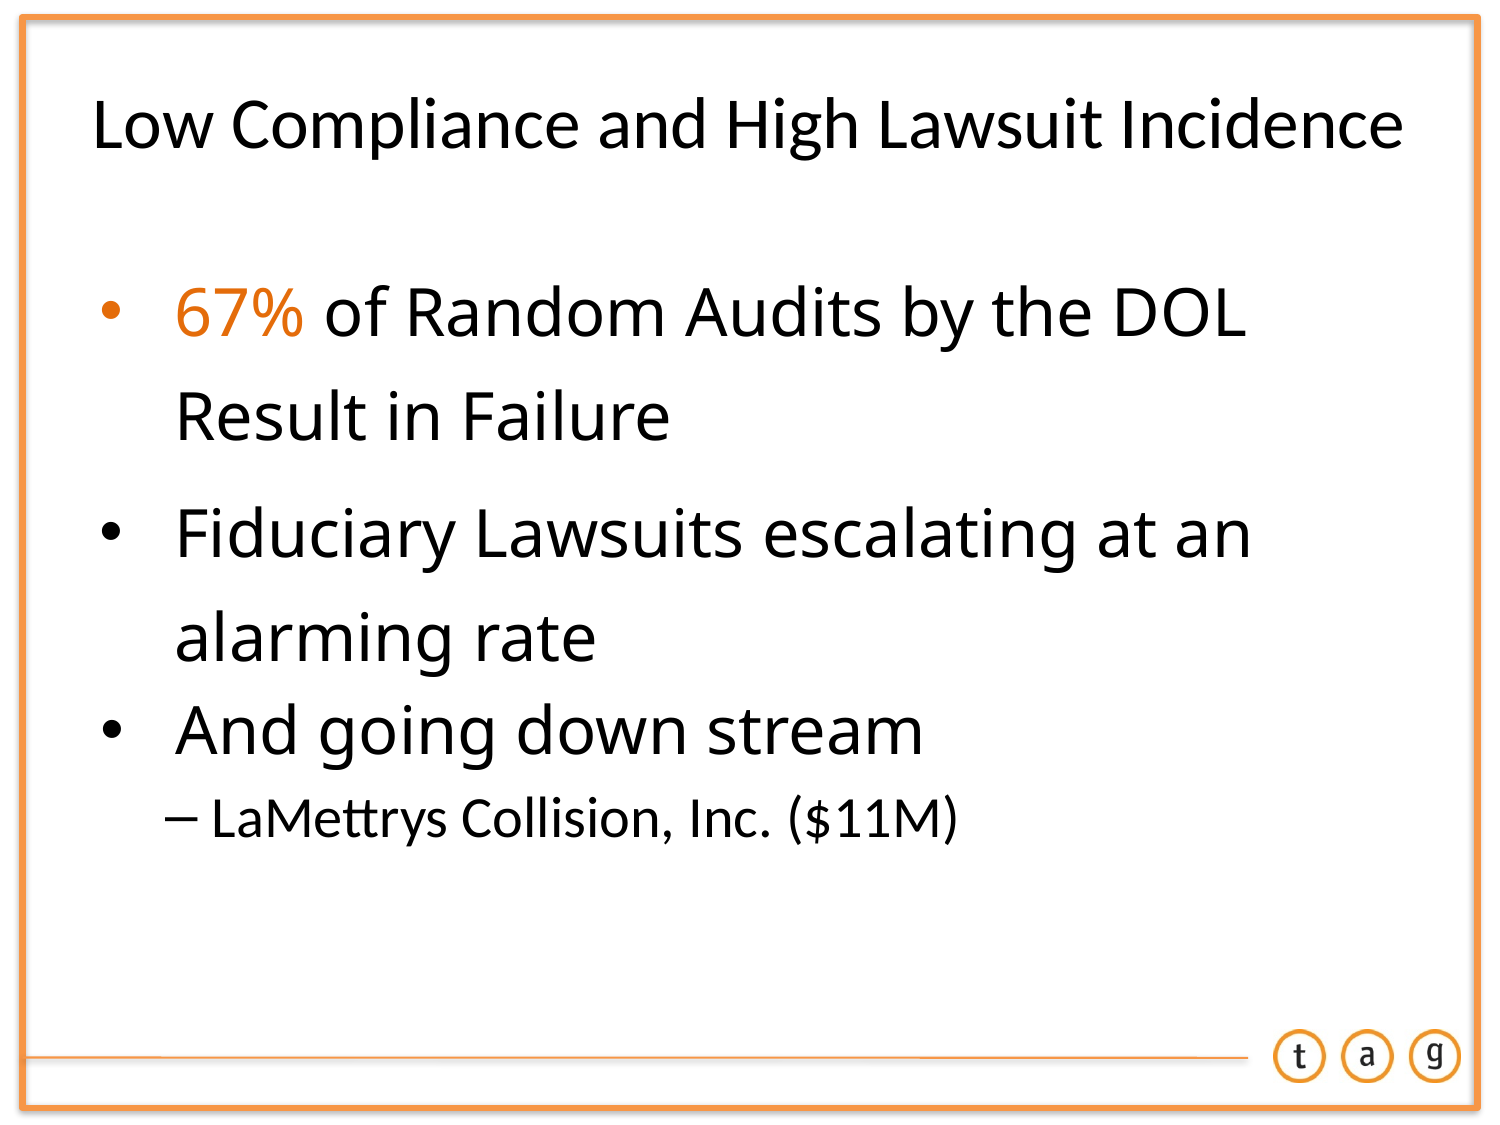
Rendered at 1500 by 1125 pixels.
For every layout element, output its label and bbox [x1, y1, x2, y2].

text_box [22, 16, 1478, 1109]
